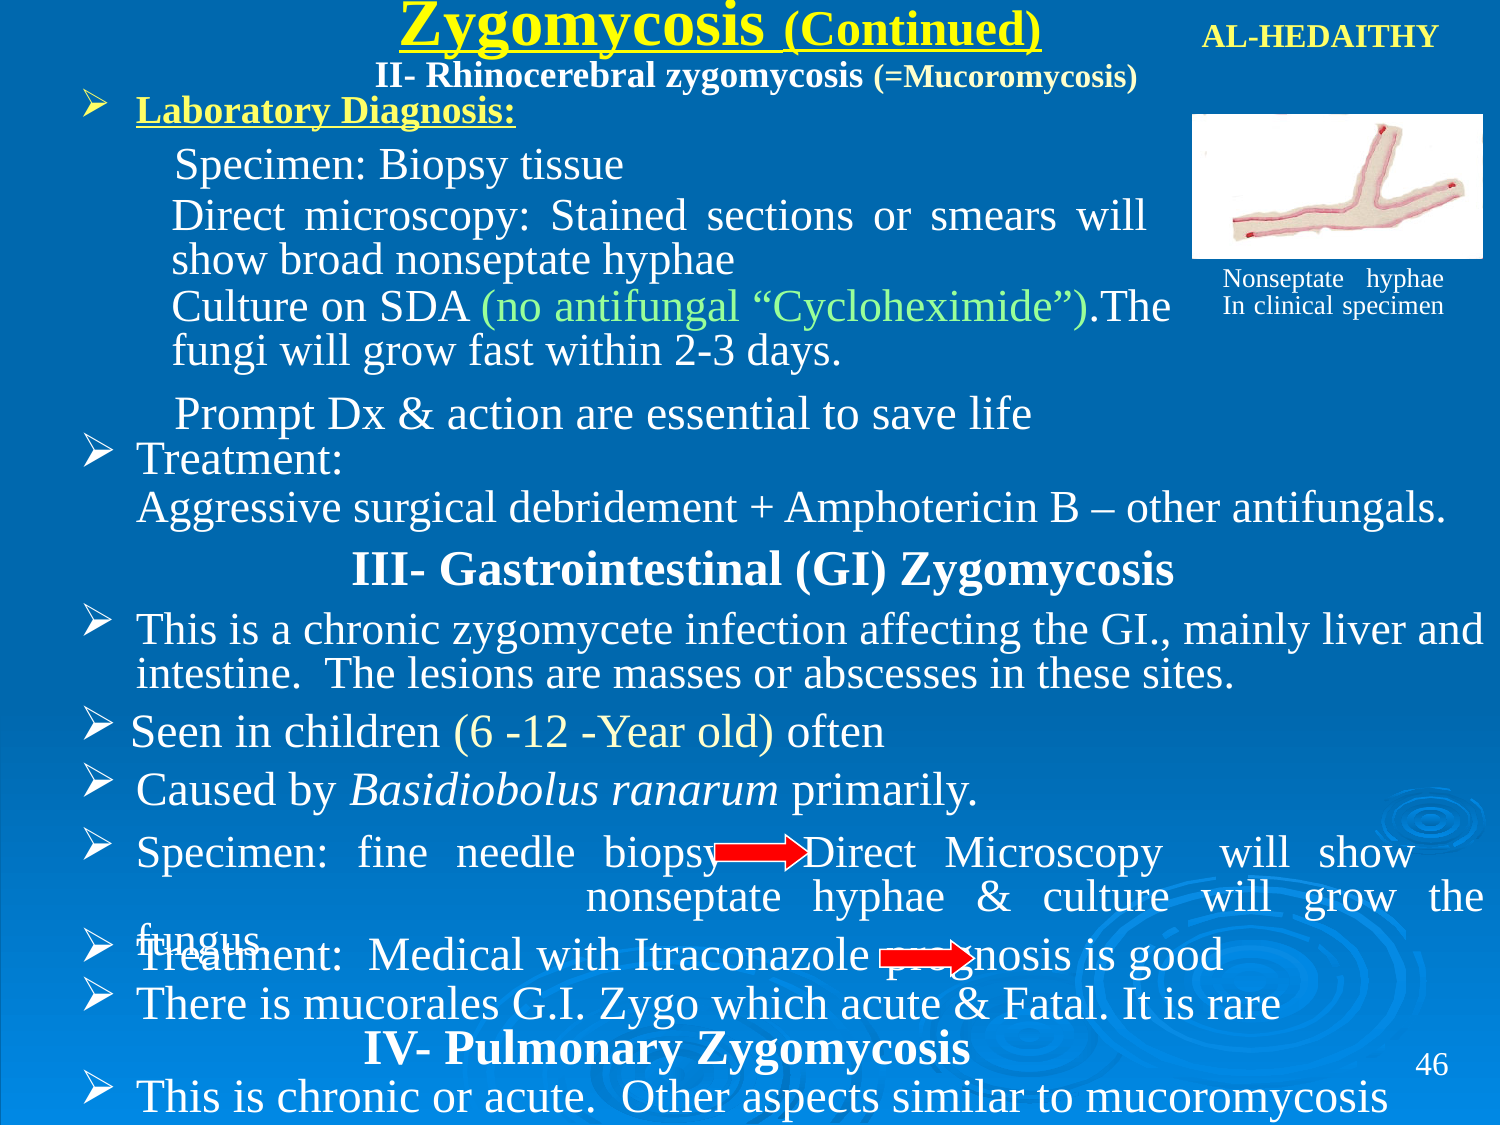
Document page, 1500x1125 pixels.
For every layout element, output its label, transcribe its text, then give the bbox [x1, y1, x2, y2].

text_box Treatment: Medical with Itraconazole prognosis is good [64, 915, 1459, 988]
text_box Direct microscopy: Stained sections or smears will show broad nonseptate hyphae [100, 186, 1164, 291]
text_box Caused by Basidiobolus ranarum primarily. [64, 750, 1187, 823]
text_box Culture on SDA (no antifungal “Cycloheximide”).The fungi will grow fast within 2-3 days. [100, 291, 1211, 382]
text_box Laboratory Diagnosis: [64, 77, 1187, 140]
text_box [879, 940, 975, 964]
text_box Seen in children (6 -12 -Year old) often [64, 692, 963, 765]
text_box Specimen: Biopsy tissue [159, 126, 1022, 186]
text_box 46 [1364, 1034, 1500, 1090]
text_box This is a chronic zygomycete infection affecting the GI., mainly liver and intestine. The lesions are masses or abscesses in these sites. [64, 601, 1500, 705]
text_box Zygomycosis (Continued) [336, 0, 1105, 67]
text_box This is chronic or acute. Other aspects similar to mucoromycosis [64, 1056, 1447, 1125]
text_box [714, 834, 810, 871]
text_box III- Gastrointestinal (GI) Zygomycosis [336, 527, 1234, 601]
text_box Prompt Dx & action are essential to save life [159, 374, 1211, 447]
text_box IV- Pulmonary Zygomycosis [348, 1037, 1022, 1056]
text_box Specimen: fine needle biopsy Direct Microscopy will show nonseptate hyphae & culture will grow the fungus. [64, 825, 1500, 972]
text_box Aggressive surgical debridement + Amphotericin B – other antifungals. [64, 469, 1500, 540]
text_box There is mucorales G.I. Zygo which acute & Fatal. It is rare [64, 964, 1365, 1037]
text_box Nonseptate hyphae In clinical specimen [1151, 256, 1459, 327]
text_box II- Rhinocerebral zygomycosis (=Mucoromycosis) [359, 42, 1436, 103]
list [1192, 114, 1483, 259]
text_box Treatment: [64, 419, 1187, 469]
text_box AL-HEDAITHY [1186, 7, 1471, 62]
